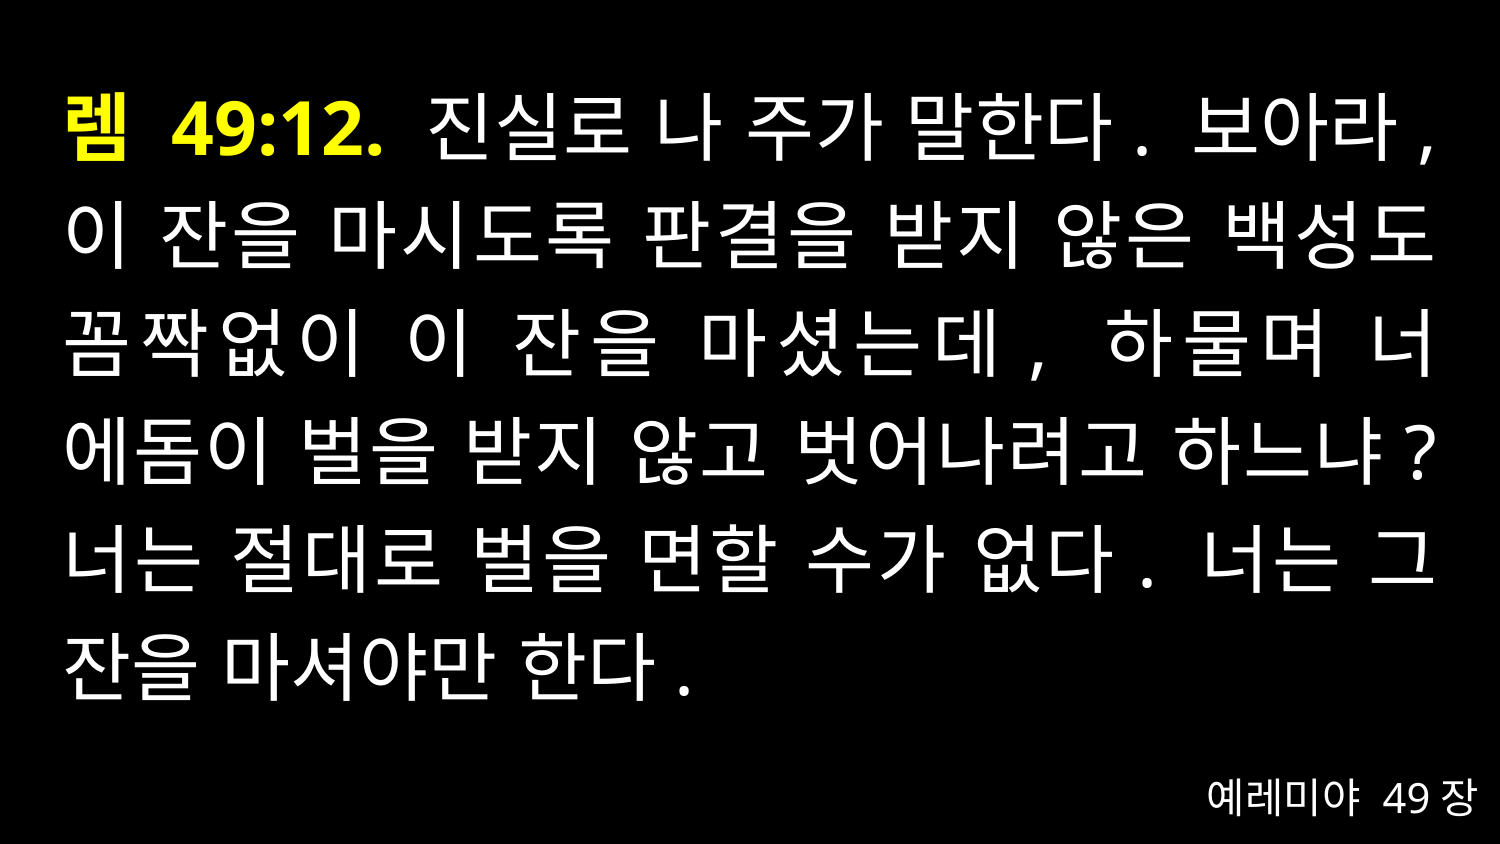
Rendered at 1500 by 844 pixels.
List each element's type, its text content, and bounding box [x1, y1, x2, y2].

title 렘 49:12. 진실로 나 주가 말한다. 보아라, 이 잔을 마시도록 판결을 받지 않은 백성도 꼼짝없이 이 잔을 마셨는데, 하물며 너 에돔이 벌을 받지 않고 벗어나려고 하느냐? 너는 절대로 벌을 면할 수가 없다. 너는 그 잔을 마셔야만 한다. [0, 0, 1500, 844]
subtitle 예레미야 49장 [916, 770, 1500, 844]
